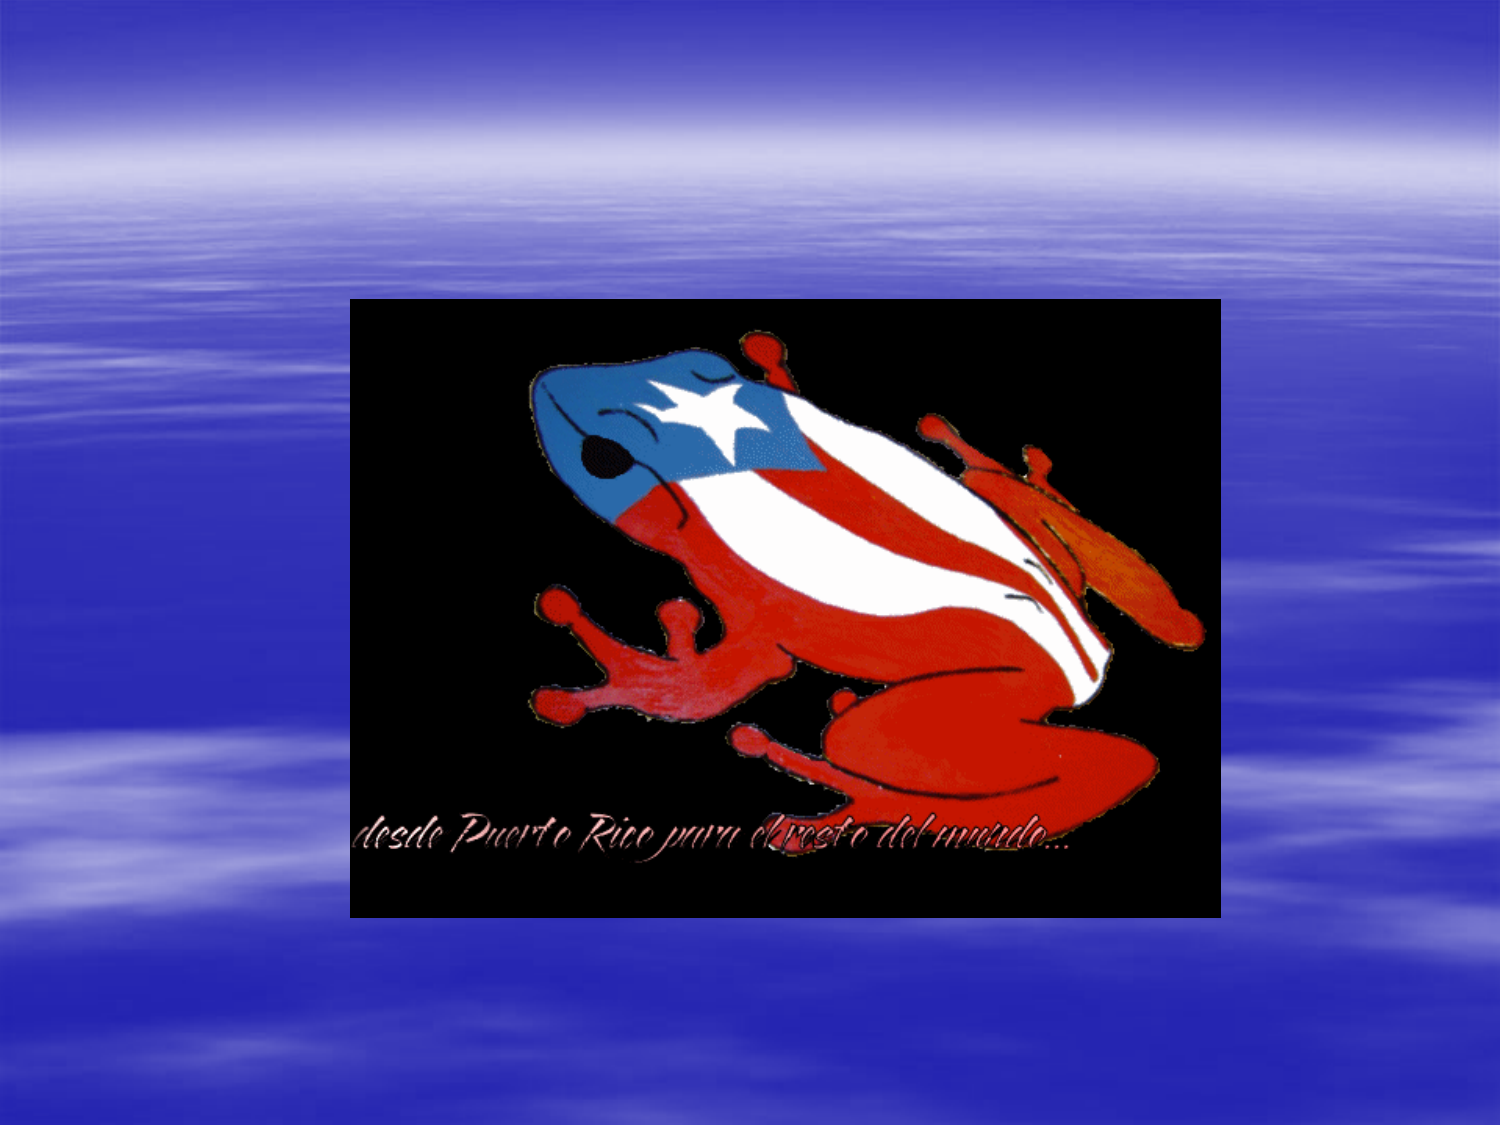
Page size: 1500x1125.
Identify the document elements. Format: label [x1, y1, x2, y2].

picture [349, 299, 1221, 918]
